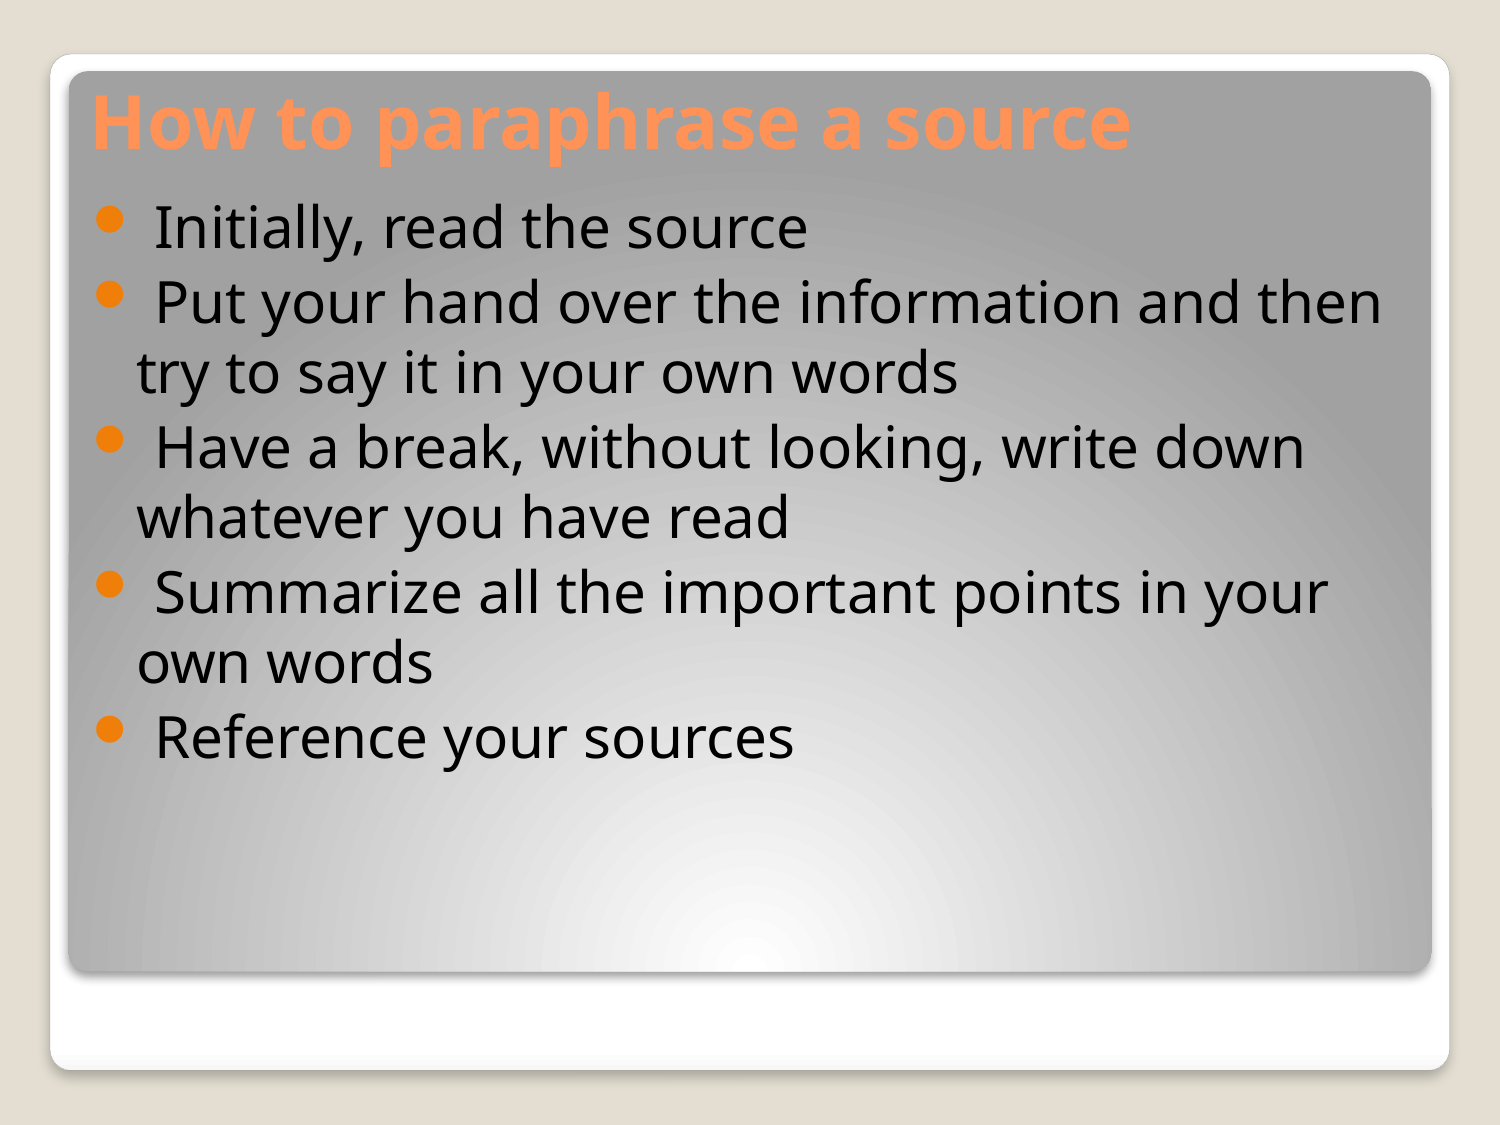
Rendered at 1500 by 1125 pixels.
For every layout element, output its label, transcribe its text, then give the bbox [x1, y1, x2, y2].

title How to paraphrase a source [75, 0, 1418, 173]
list Initially, read the source Put your hand over the information and then try to say it in your own words Have a break, without looking, write down whatever you have read Summarize all the important points in your own words Reference your sources [62, 174, 1405, 862]
